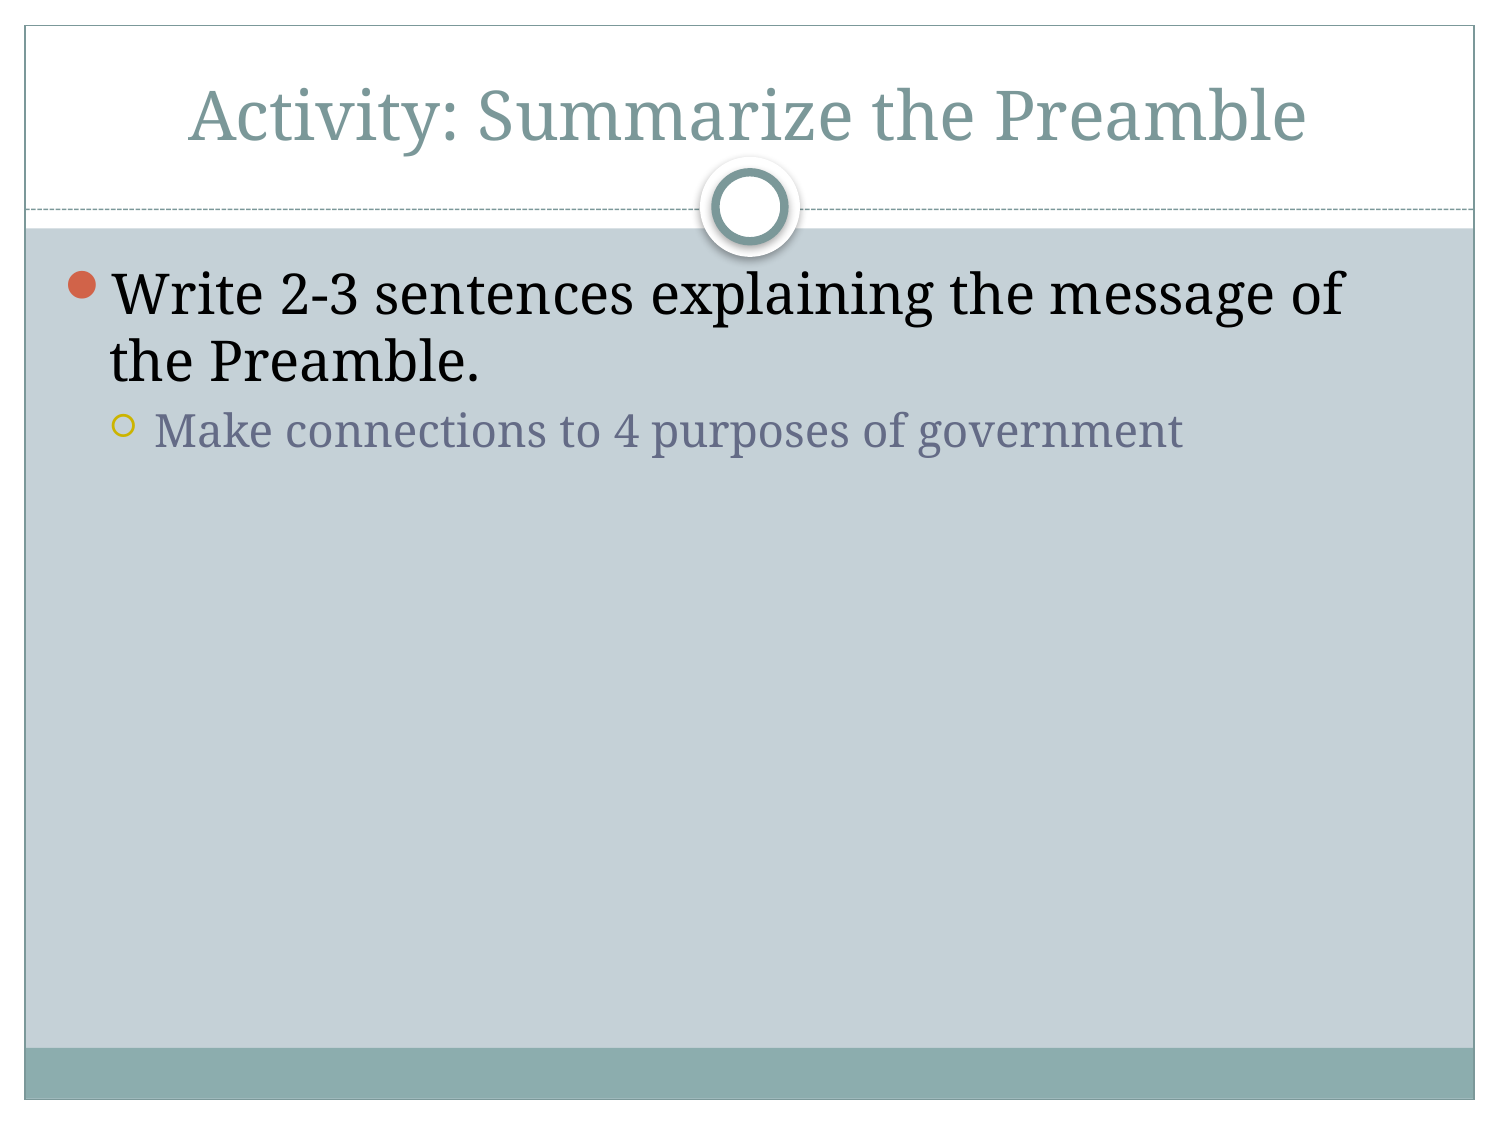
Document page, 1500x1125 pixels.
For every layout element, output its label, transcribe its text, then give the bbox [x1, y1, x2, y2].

title Activity: Summarize the Preamble [49, 37, 1450, 162]
list Write 2-3 sentences explaining the message of the Preamble. Make connections to 4 purposes of government [49, 250, 1445, 1001]
